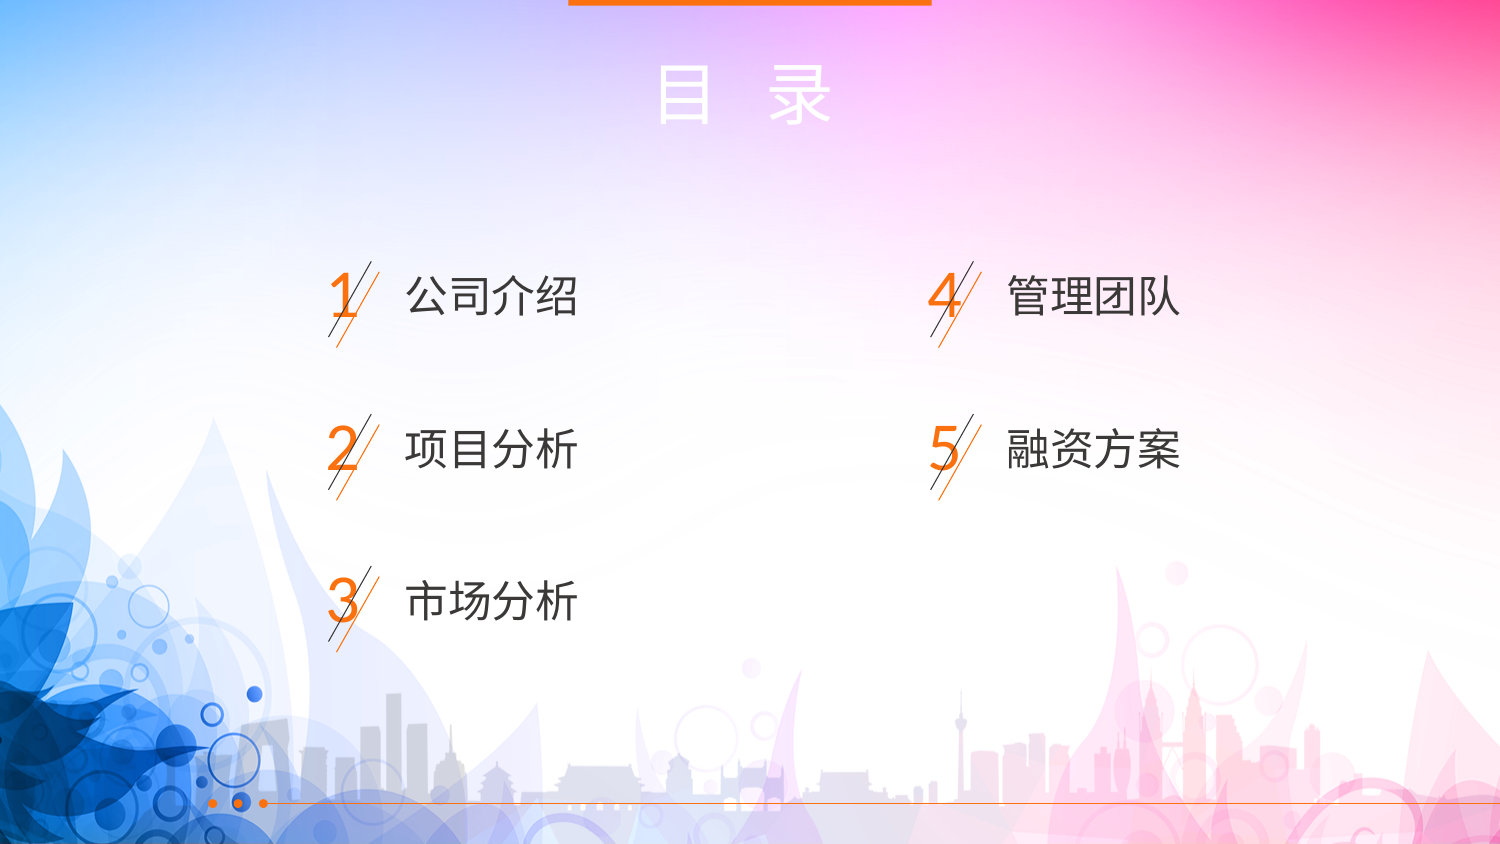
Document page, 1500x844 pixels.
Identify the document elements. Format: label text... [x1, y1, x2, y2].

text_box 项目分析 [389, 414, 595, 482]
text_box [328, 261, 372, 338]
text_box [336, 271, 380, 348]
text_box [938, 424, 982, 501]
title 目 录 [103, 0, 1398, 195]
text_box 管理团队 [991, 261, 1197, 329]
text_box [930, 414, 974, 490]
text_box 1 [310, 241, 375, 339]
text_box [328, 565, 372, 642]
text_box 3 [310, 546, 375, 644]
picture [0, 0, 1500, 844]
text_box 融资方案 [991, 414, 1197, 482]
text_box 4 [912, 241, 978, 339]
text_box 5 [912, 394, 978, 492]
text_box 2 [310, 394, 375, 492]
text_box 公司介绍 [389, 261, 605, 329]
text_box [336, 576, 380, 653]
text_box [938, 271, 982, 348]
text_box 市场分析 [389, 566, 595, 634]
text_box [336, 424, 380, 501]
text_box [328, 414, 372, 490]
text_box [930, 261, 974, 338]
